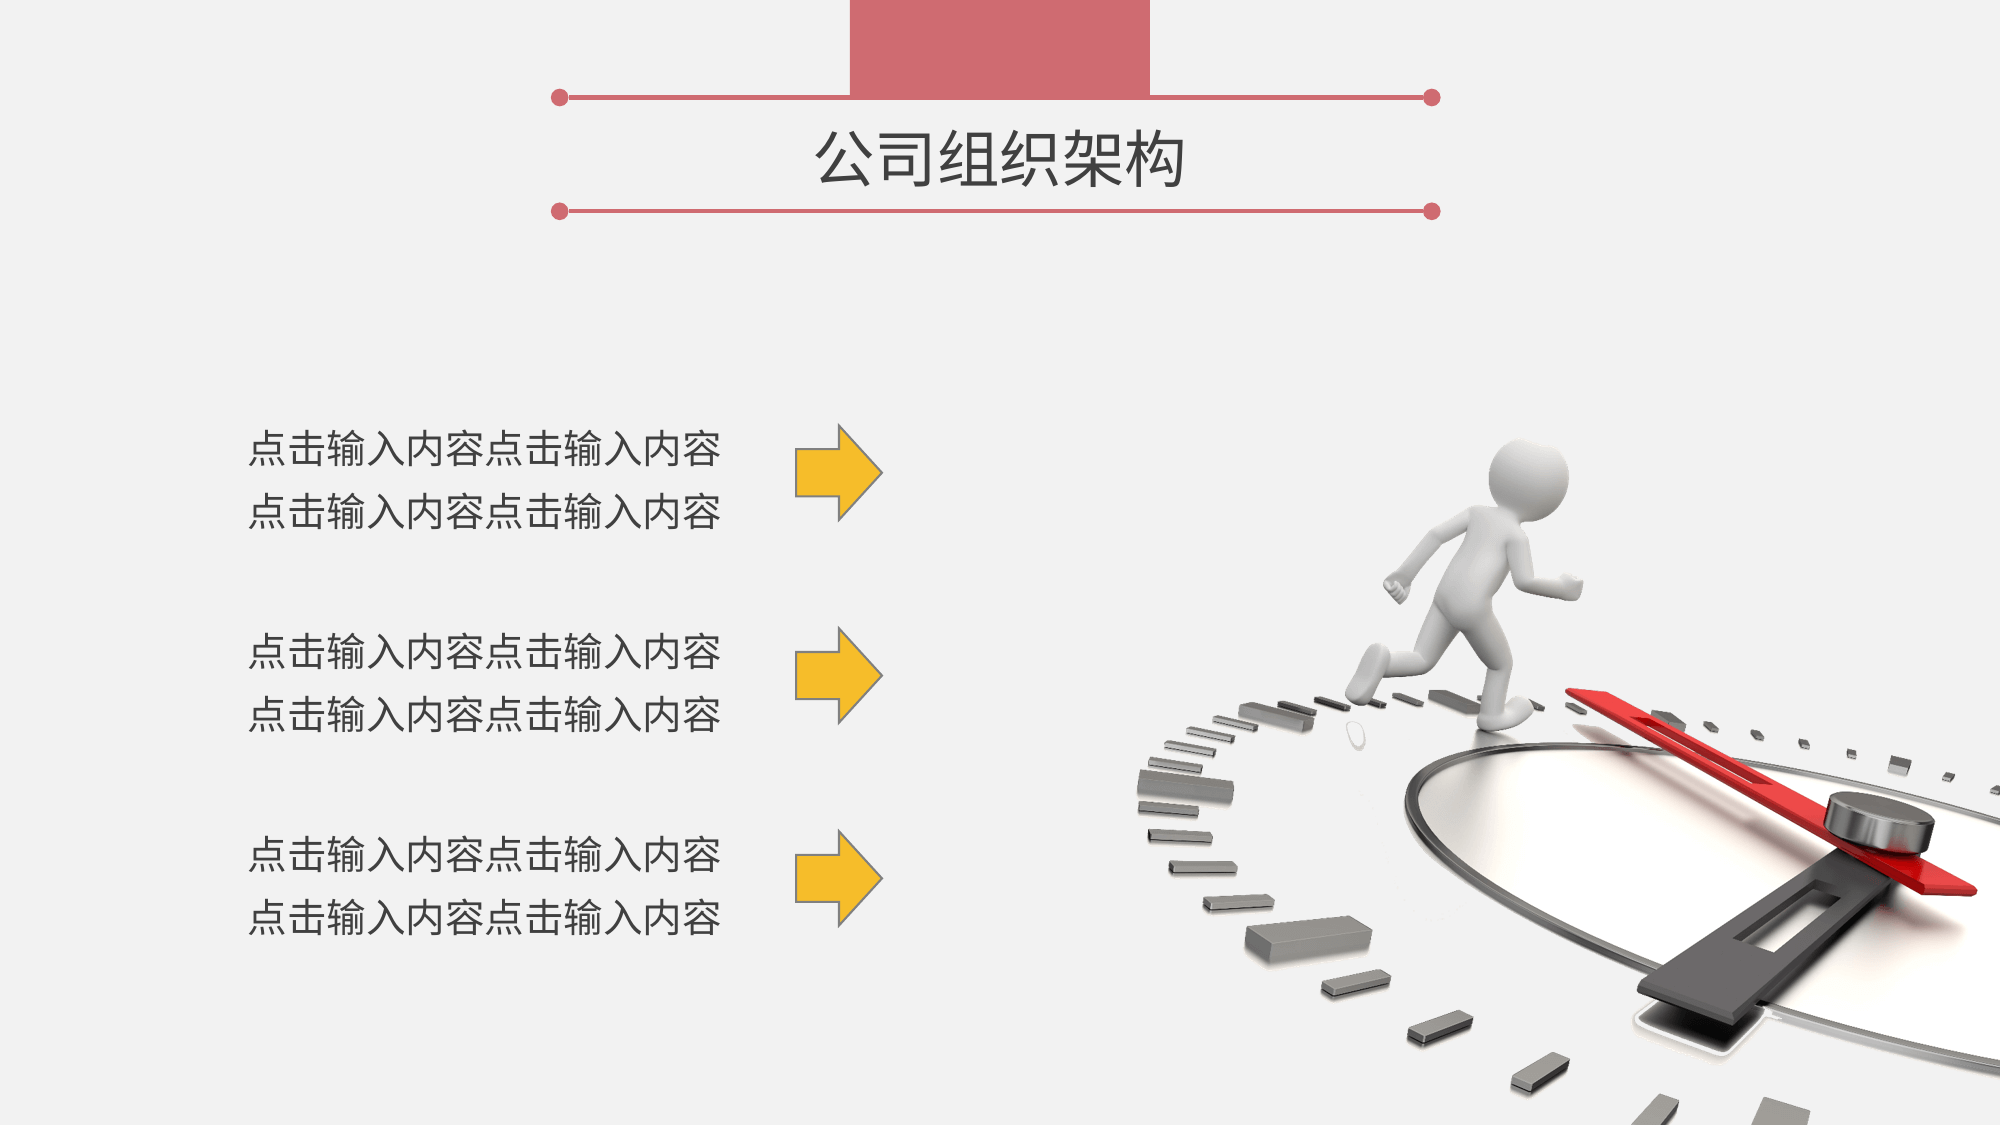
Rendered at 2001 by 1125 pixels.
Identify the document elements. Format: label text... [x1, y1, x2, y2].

text_box [549, 201, 570, 222]
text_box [217, 402, 882, 544]
text_box 公司组织架构 [797, 113, 1203, 203]
text_box [1422, 201, 1442, 222]
text_box [1422, 87, 1442, 108]
text_box [849, 0, 1151, 95]
text_box [549, 87, 570, 108]
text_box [217, 604, 882, 747]
picture [1125, 409, 2000, 1125]
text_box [217, 807, 882, 950]
